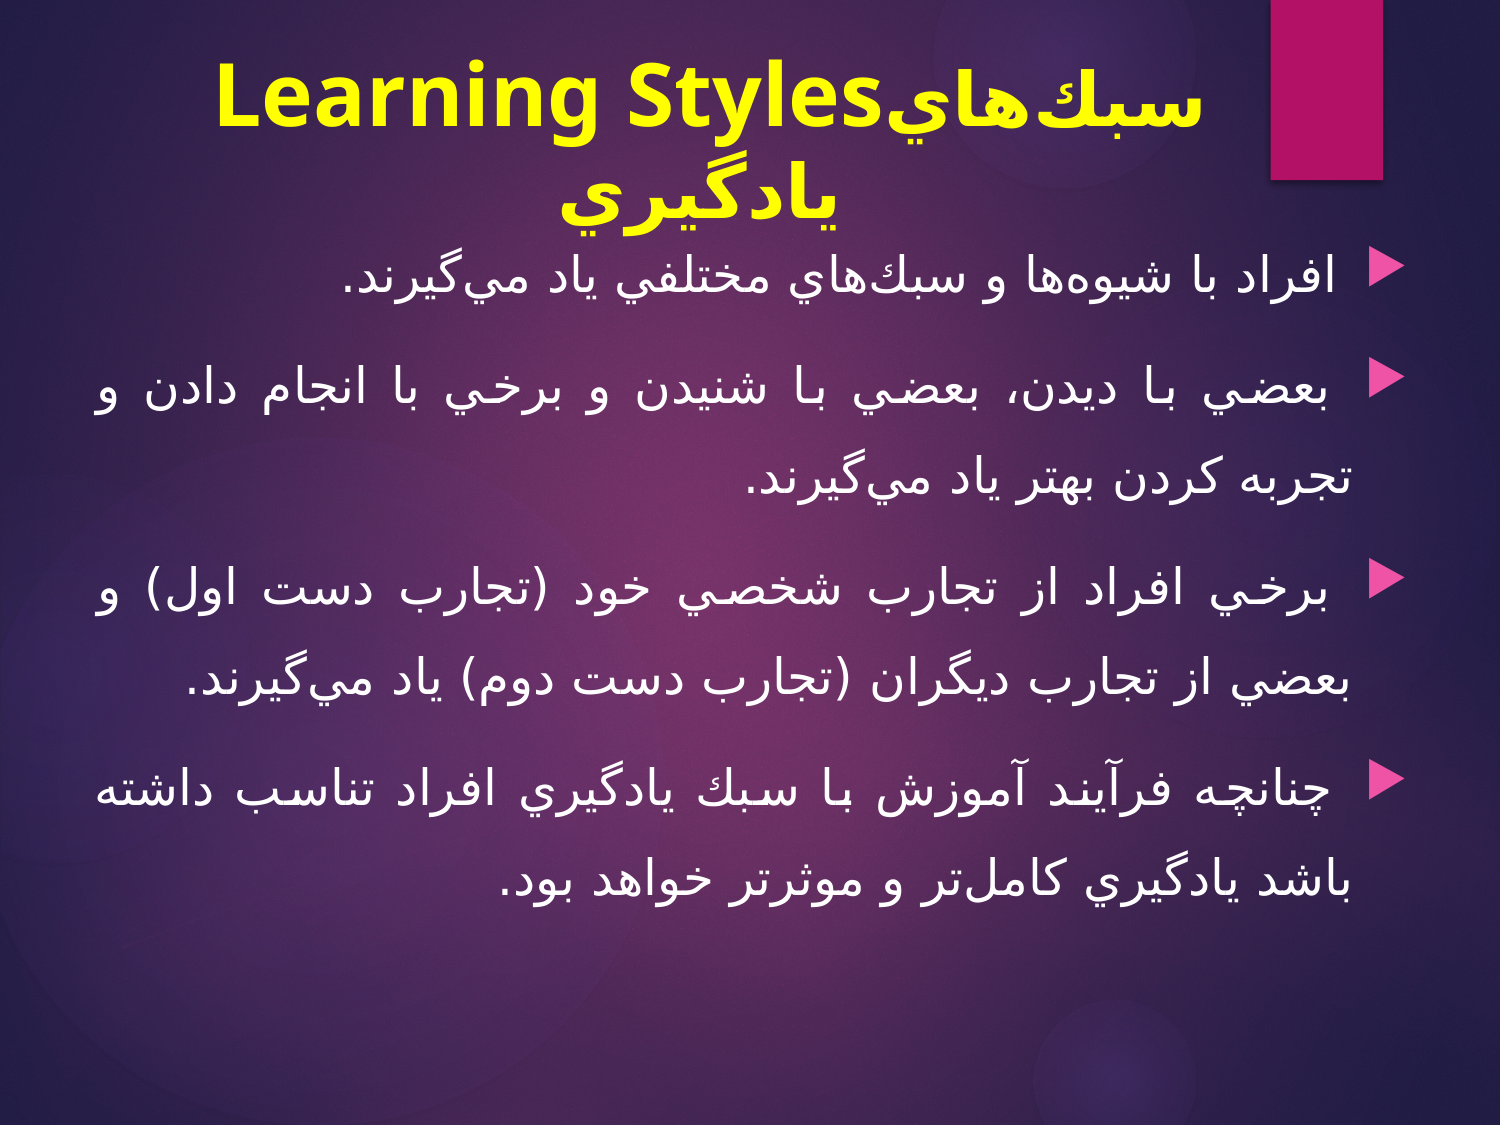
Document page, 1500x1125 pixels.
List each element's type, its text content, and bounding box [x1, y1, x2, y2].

list افراد با شيوه‌ها و سبك‌هاي مختلفي ياد مي‌گيرند. بعضي با ديدن، بعضي با شنيدن و برخي با انجام دادن و تجربه كردن بهتر ياد مي‌گيرند. برخي افراد از تجارب شخصي خود (تجارب دست اول) و بعضي از تجارب ديگران (تجارب دست دوم) ياد مي‌گيرند. چنانچه فرآيند آموزش با سبك يادگيري افراد تناسب داشته باشد يادگيري كامل‌تر و موثرتر خواهد بود. [75, 205, 1425, 1067]
title Learning Stylesسبك‌هاي يادگيري [112, 30, 1308, 185]
